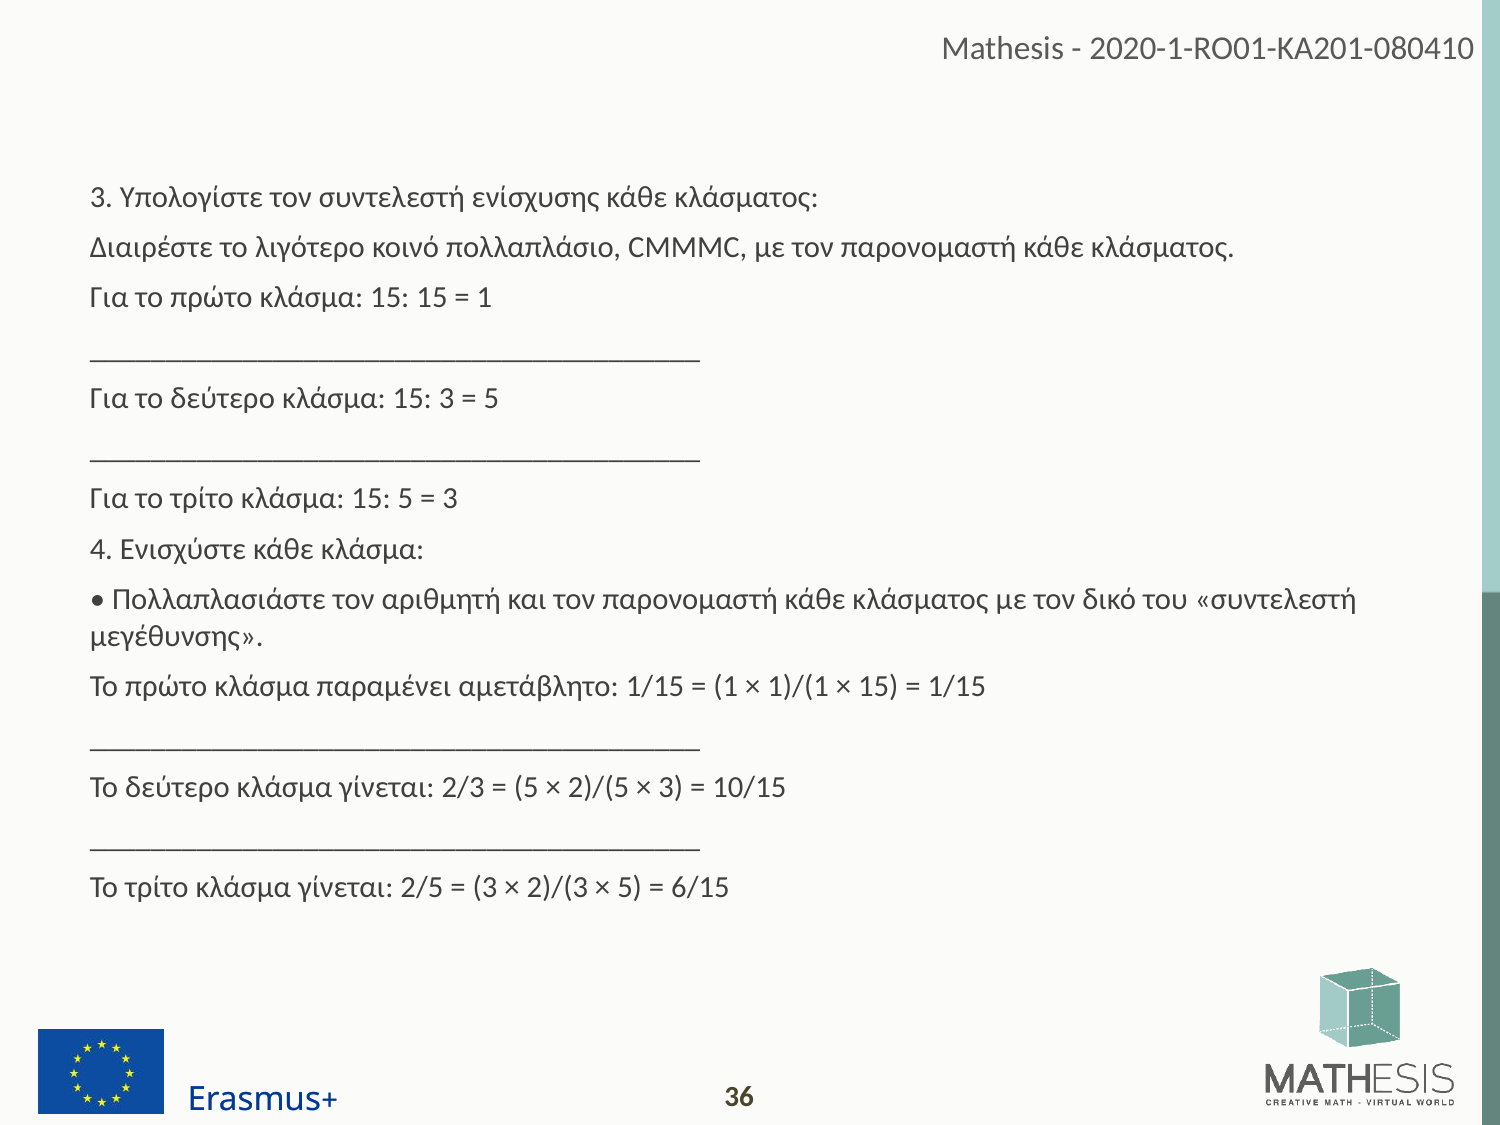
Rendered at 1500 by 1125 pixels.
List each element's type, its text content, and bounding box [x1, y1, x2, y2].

picture [38, 1029, 164, 1114]
list 3. Υπολογίστε τον συντελεστή ενίσχυσης κάθε κλάσματος: Διαιρέστε το λιγότερο κοινό πολλαπλάσιο, CMMMC, με τον παρονομαστή κάθε κλάσματος. Για το πρώτο κλάσμα: 15: 15 = 1 ________________________________________ Για το δεύτερο κλάσμα: 15: 3 = 5 ________________________________________ Για το τρίτο κλάσμα: 15: 5 = 3 4. Ενισχύστε κάθε κλάσμα: • Πολλαπλασιάστε τον αριθμητή και τον παρονομαστή κάθε κλάσματος με τον δικό του «συντελεστή μεγέθυνσης». Το πρώτο κλάσμα παραμένει αμετάβλητο: 1/15 = (1 × 1)/(1 × 15) = 1/15 ________________________________________ Το δεύτερο κλάσμα γίνεται: 2/3 = (5 × 2)/(5 × 3) = 10/15 ________________________________________ Το τρίτο κλάσμα γίνεται: 2/5 = (3 × 2)/(3 × 5) = 6/15 [75, 169, 1425, 912]
